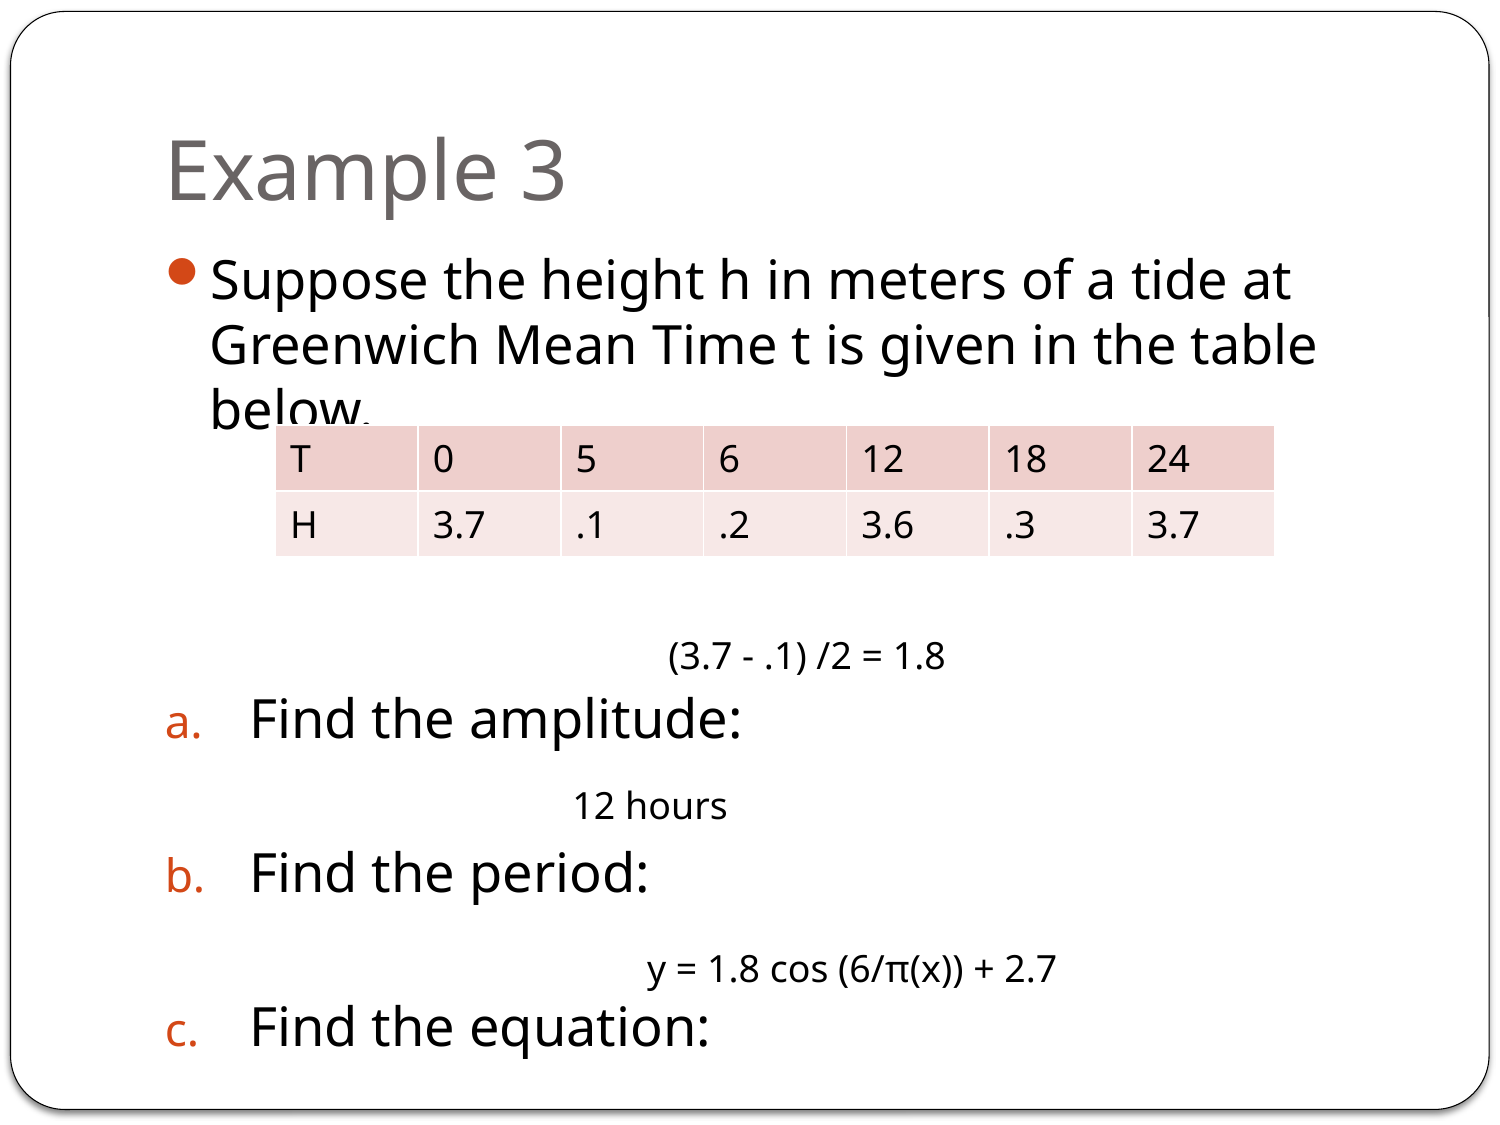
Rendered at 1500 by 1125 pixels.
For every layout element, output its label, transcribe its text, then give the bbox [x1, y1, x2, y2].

table_header 24 [1133, 426, 1274, 490]
table_header 18 [990, 426, 1131, 490]
table_cell 3.6 [847, 492, 988, 556]
table_header 6 [704, 426, 846, 490]
list Suppose the height h in meters of a tide at Greenwich Mean Time t is given in the table below. Find the amplitude: Find the period: Find the equation: [150, 237, 1425, 1075]
table_cell 3.7 [419, 492, 560, 556]
text_box 12 hours [557, 774, 743, 835]
table_cell H [276, 492, 417, 556]
table_header 0 [419, 426, 560, 490]
table_cell 3.7 [1133, 492, 1274, 556]
text_box (3.7 - .1) /2 = 1.8 [653, 624, 961, 685]
table_cell .1 [562, 492, 703, 556]
table_header 5 [562, 426, 703, 490]
table_header 12 [847, 426, 988, 490]
table_header T [276, 426, 417, 490]
text_box y = 1.8 cos (6/π(x)) + 2.7 [632, 937, 1083, 998]
title Example 3 [150, 45, 1425, 233]
table_cell .3 [990, 492, 1131, 556]
table_cell .2 [704, 492, 846, 556]
